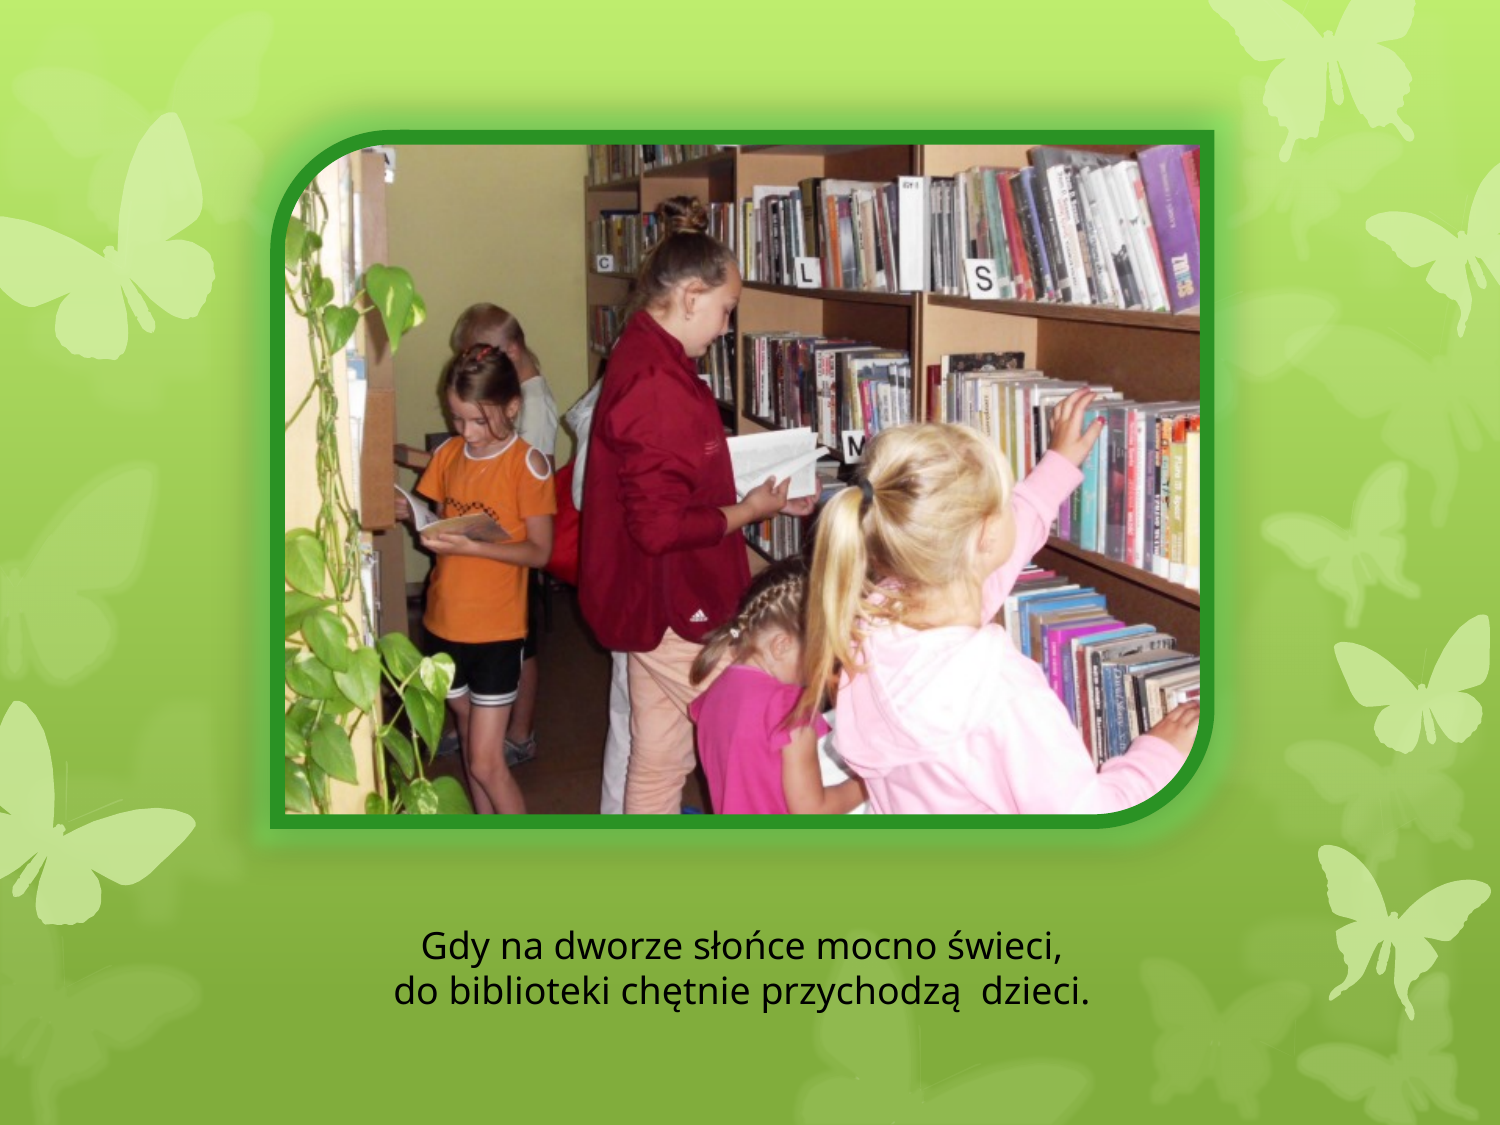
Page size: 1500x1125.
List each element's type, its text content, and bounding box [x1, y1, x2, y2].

picture [276, 136, 1208, 823]
text_box Gdy na dworze słońce mocno świeci, do biblioteki chętnie przychodzą dzieci. [210, 869, 1274, 1065]
